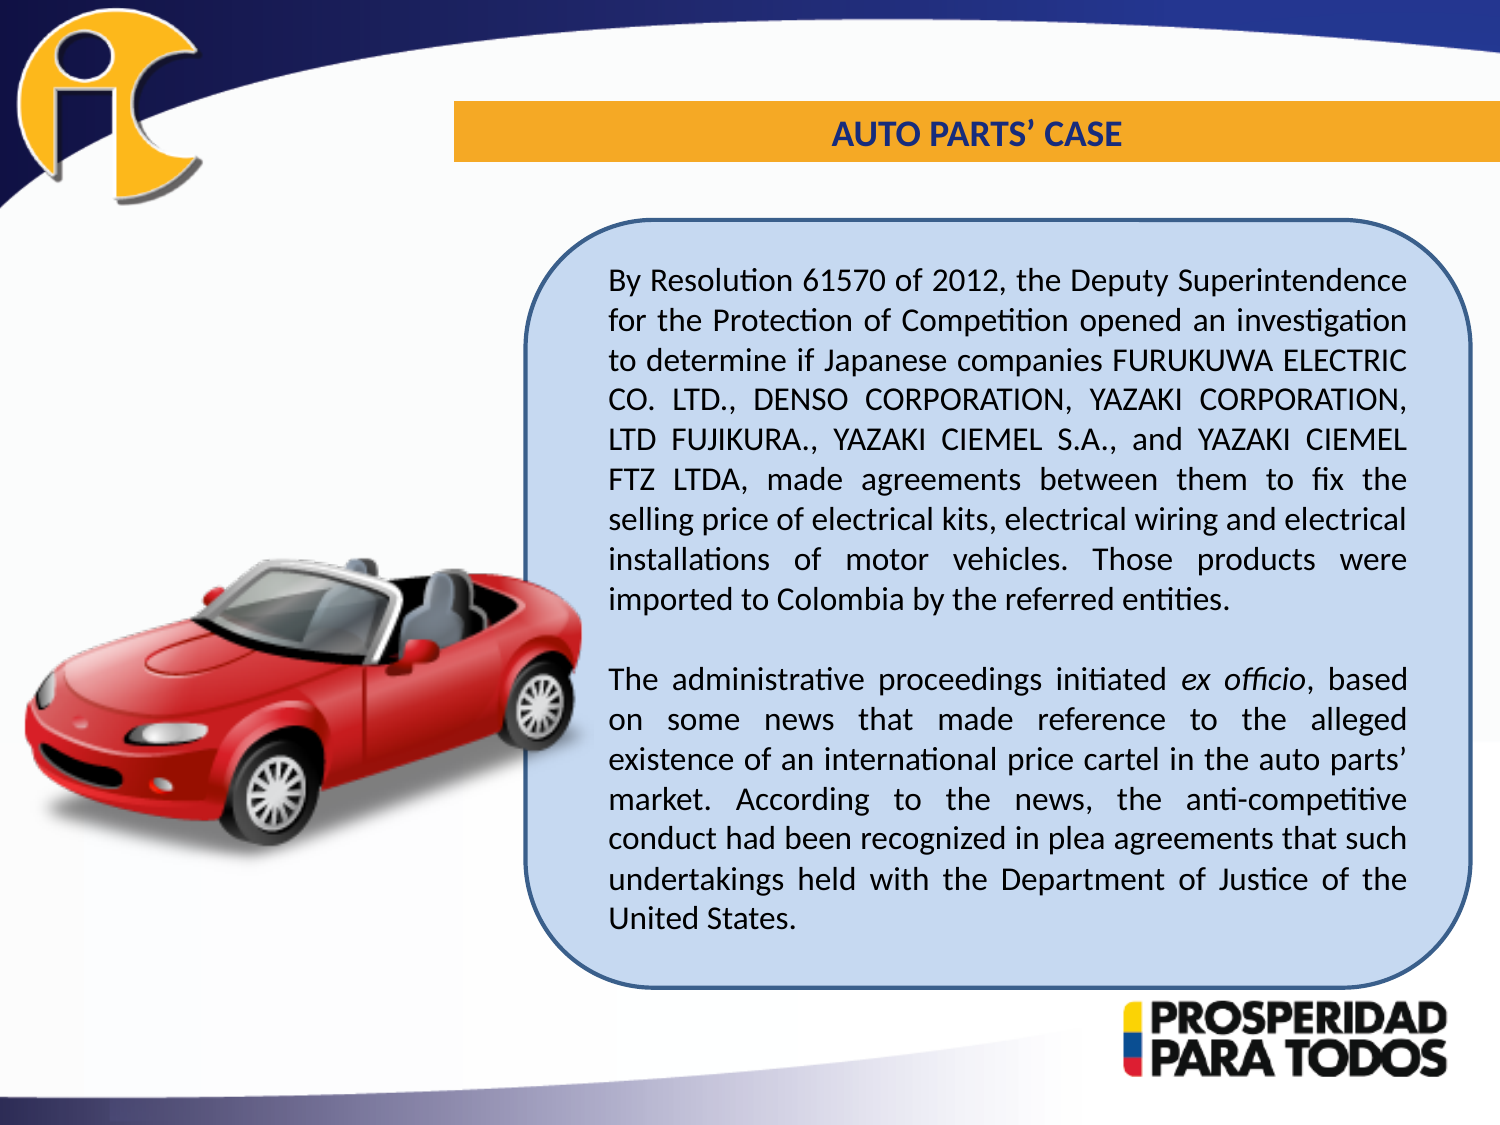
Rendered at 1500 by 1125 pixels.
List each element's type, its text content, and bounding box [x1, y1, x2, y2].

text_box By Resolution 61570 of 2012, the Deputy Superintendence for the Protection of Competition opened an investigation to determine if Japanese companies FURUKUWA ELECTRIC CO. LTD., DENSO CORPORATION, YAZAKI CORPORATION, LTD FUJIKURA., YAZAKI CIEMEL S.A., and YAZAKI CIEMEL FTZ LTDA, made agreements between them to fix the selling price of electrical kits, electrical wiring and electrical installations of motor vehicles. Those products were imported to Colombia by the referred entities. The administrative proceedings initiated ex officio, based on some news that made reference to the alleged existence of an international price cartel in the auto parts’ market. According to the news, the anti-competitive conduct had been recognized in plea agreements that such undertakings held with the Department of Justice of the United States. [593, 250, 1424, 944]
picture [0, 0, 1500, 1125]
text_box [524, 217, 1473, 990]
text_box AUTO PARTS’ CASE [454, 101, 1500, 162]
